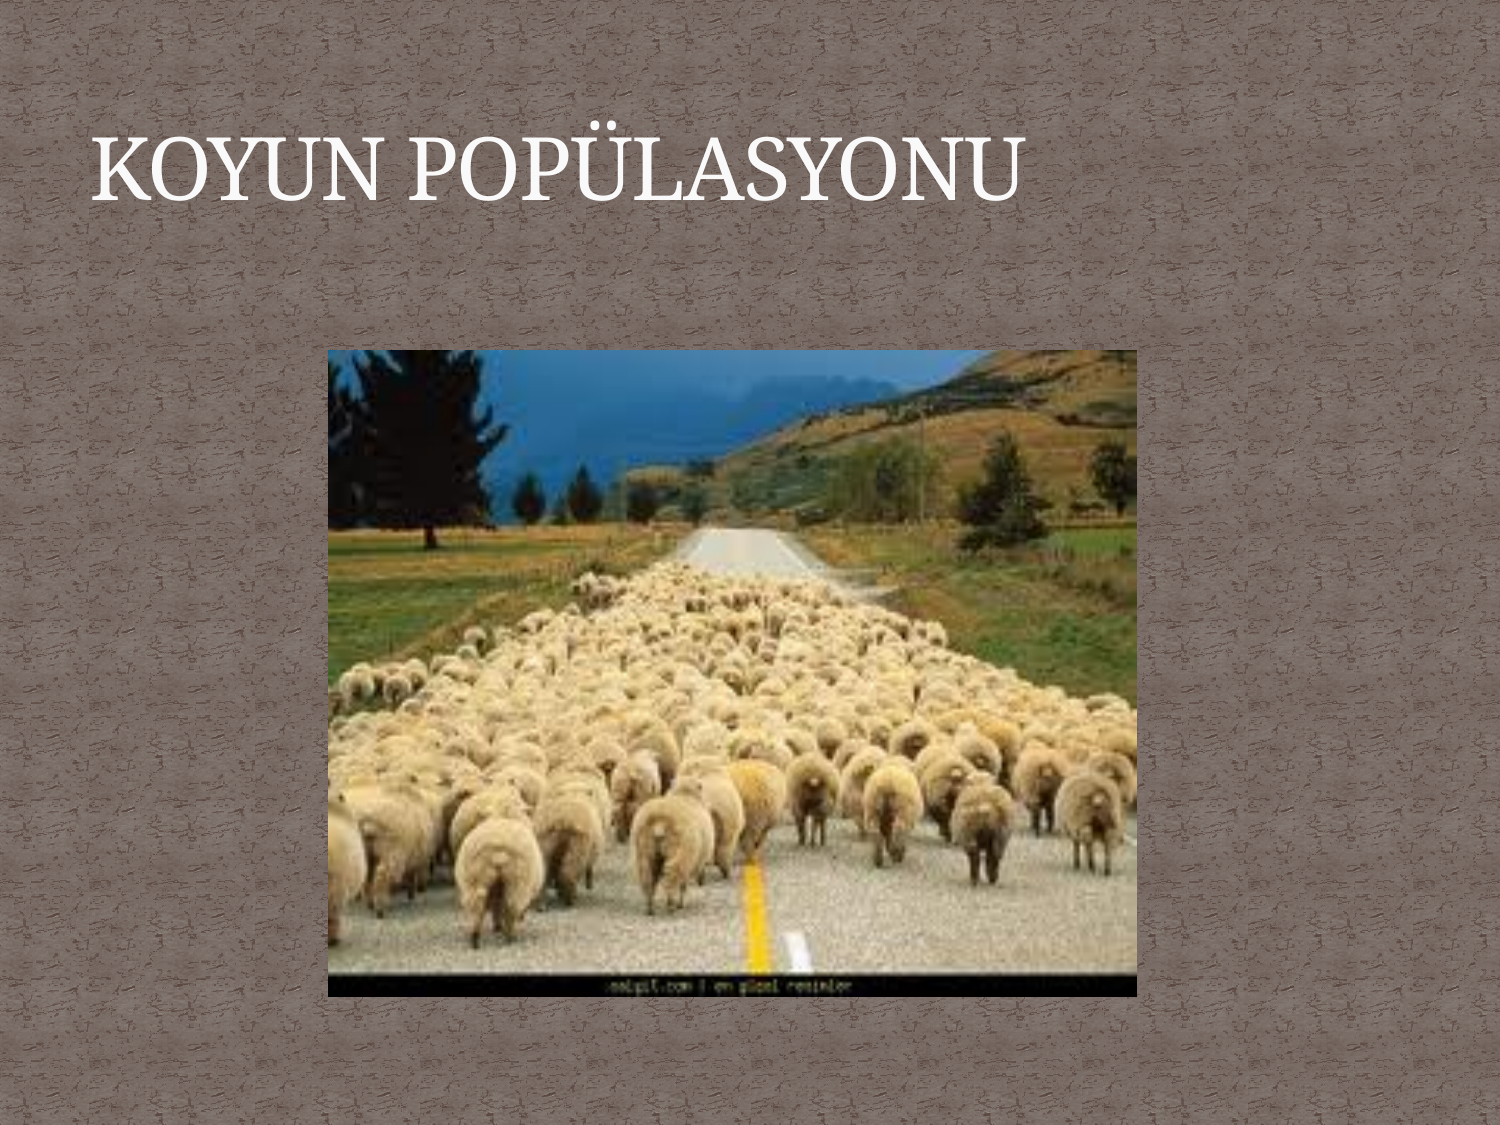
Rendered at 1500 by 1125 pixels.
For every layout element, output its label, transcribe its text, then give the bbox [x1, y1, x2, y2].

picture [328, 350, 1137, 997]
title KOYUN POPÜLASYONU [74, 24, 1425, 225]
